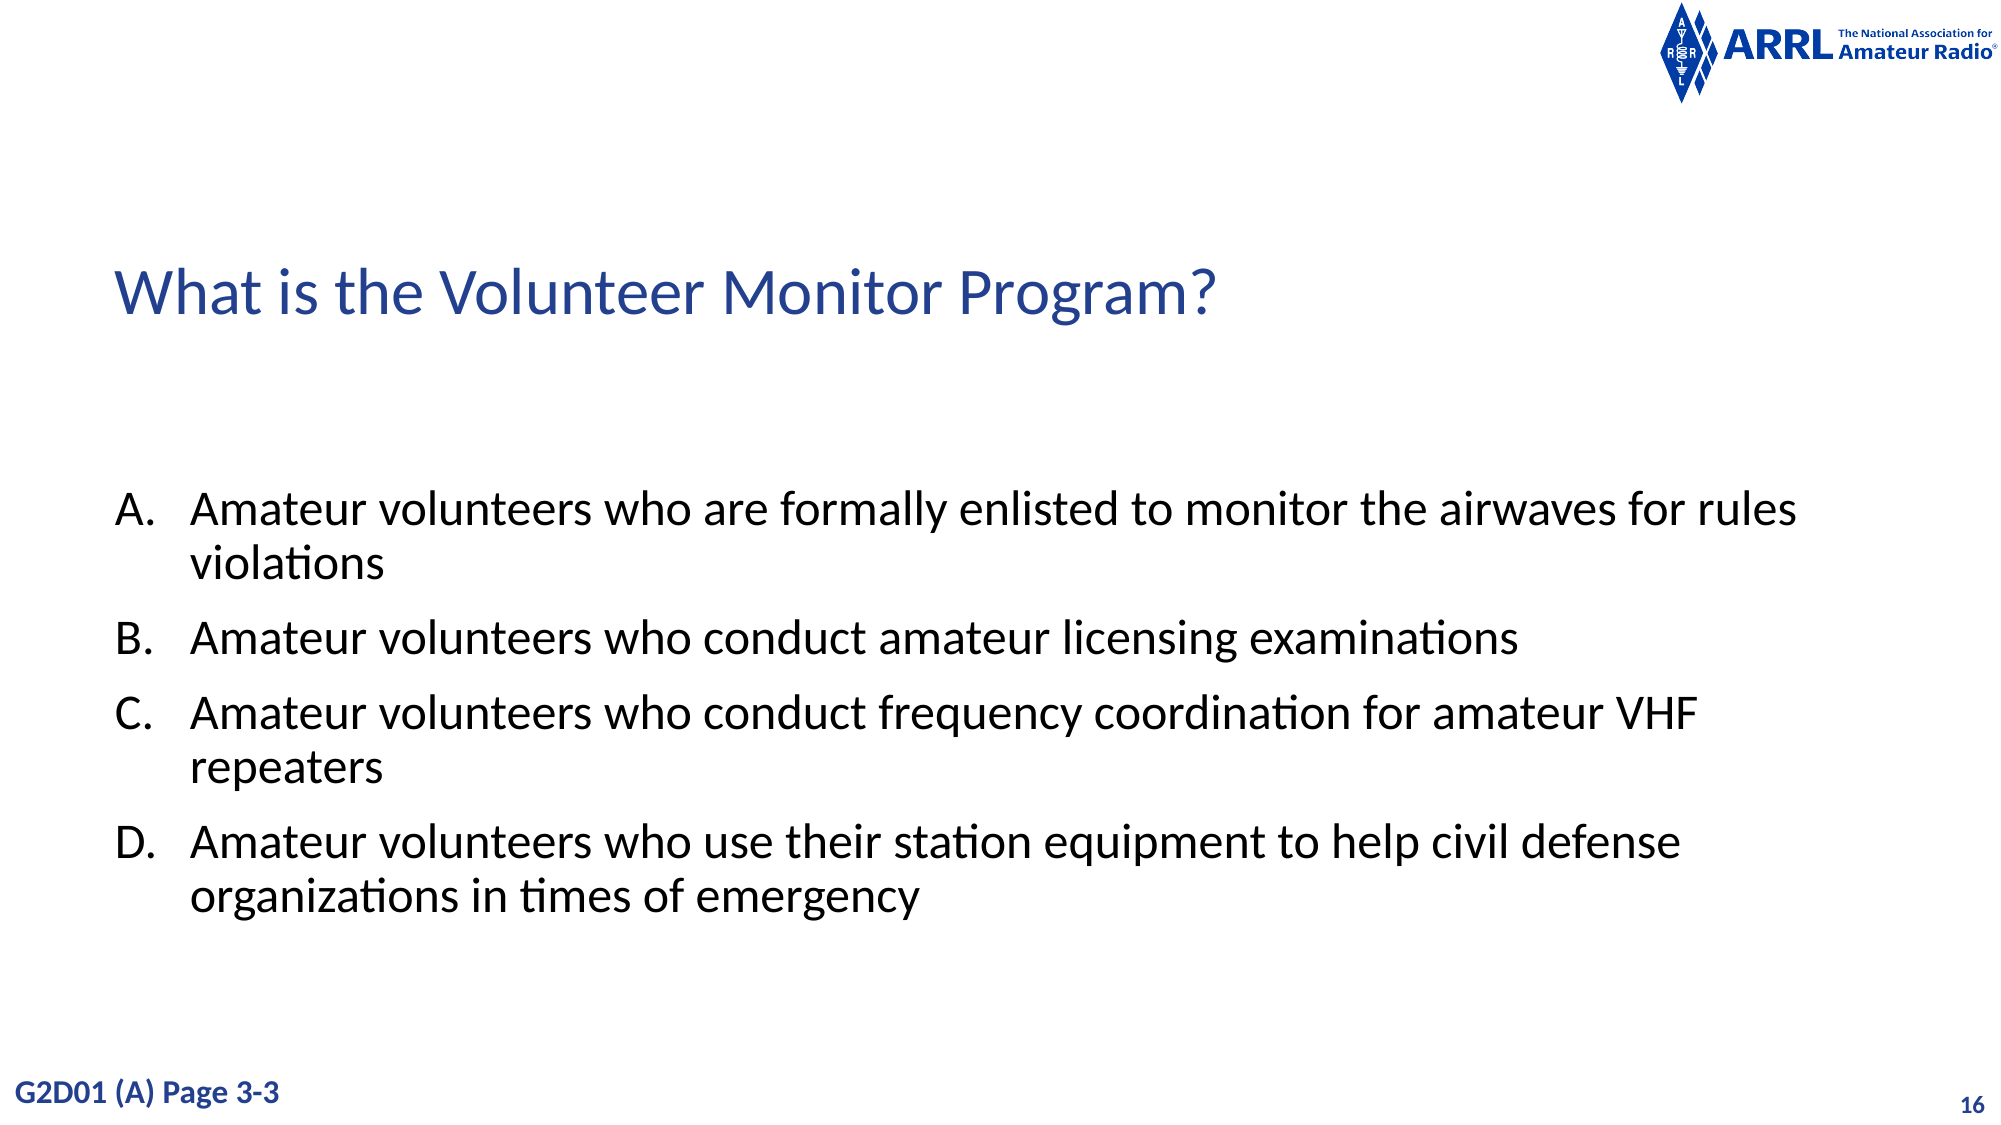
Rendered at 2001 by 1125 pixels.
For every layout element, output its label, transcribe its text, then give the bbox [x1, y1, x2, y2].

title What is the Volunteer Monitor Program? [99, 249, 1900, 388]
picture [1658, 0, 1999, 106]
text_box 16 [1899, 1081, 2000, 1125]
text_box G2D01 (A) Page 3-3 [0, 1062, 1313, 1118]
list Amateur volunteers who are formally enlisted to monitor the airwaves for rules violations Amateur volunteers who conduct amateur licensing examinations Amateur volunteers who conduct frequency coordination for amateur VHF repeaters Amateur volunteers who use their station equipment to help civil defense organizations in times of emergency [99, 474, 1900, 1005]
